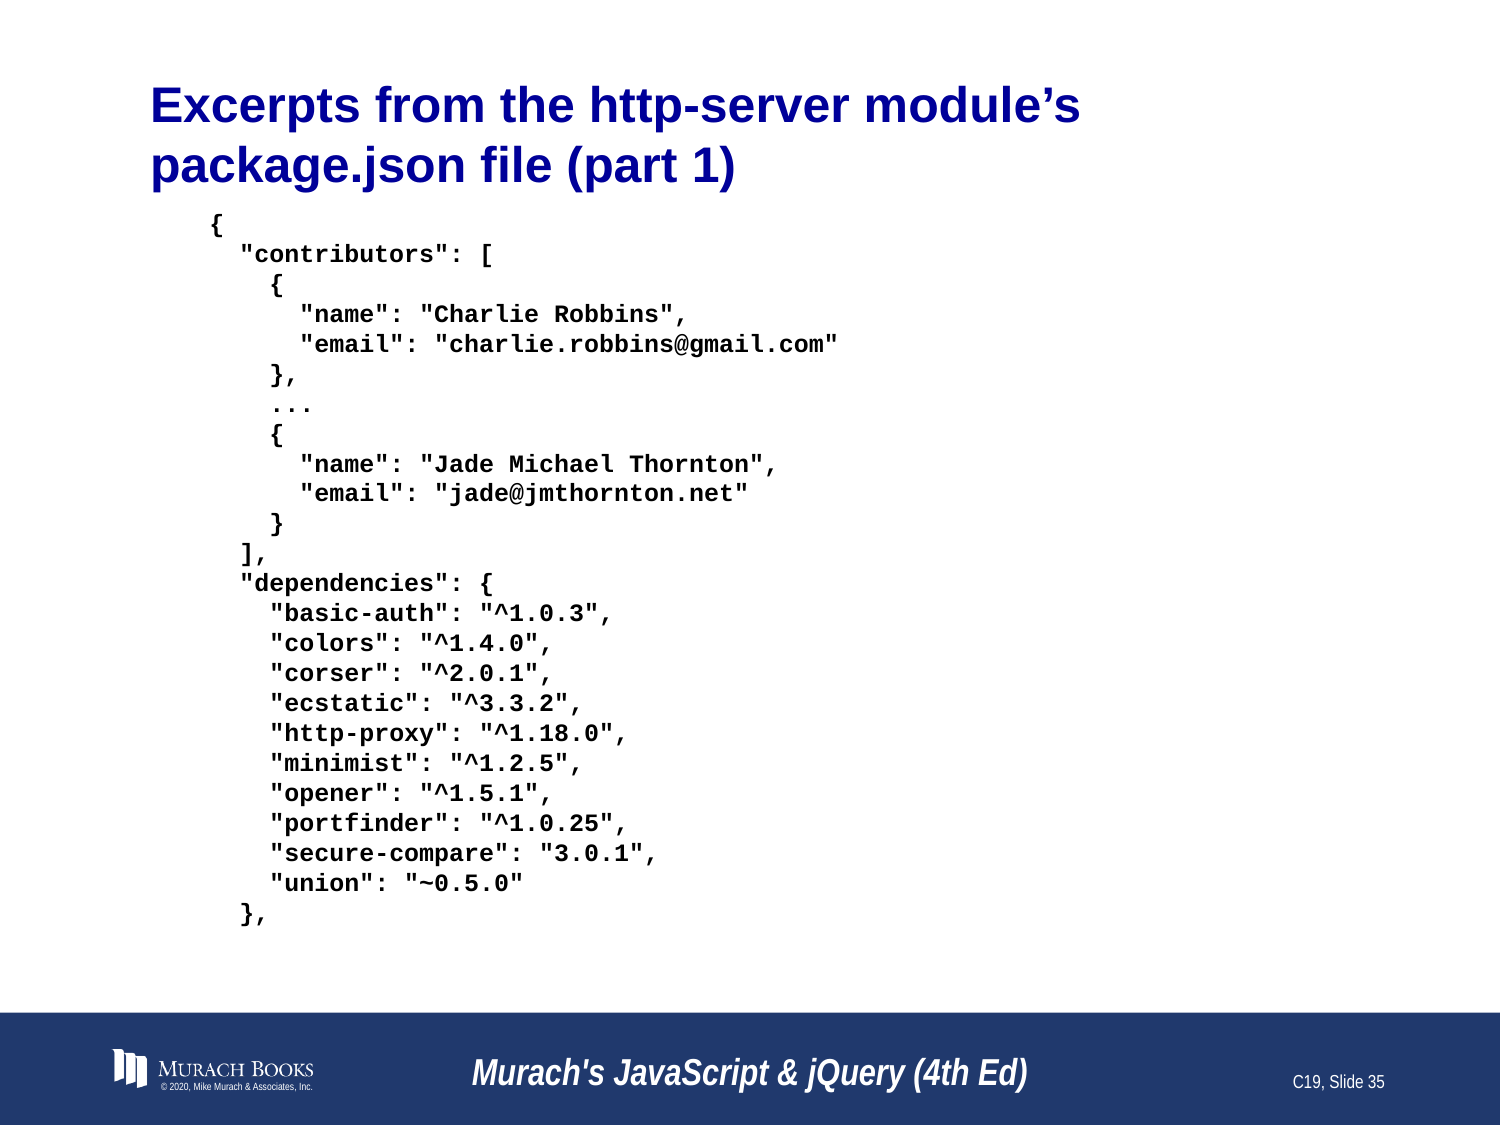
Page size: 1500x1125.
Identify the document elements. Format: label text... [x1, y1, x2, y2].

title Excerpts from the http-server module’s package.json file (part 1) [150, 72, 1350, 194]
list { "contributors": [ { "name": "Charlie Robbins", "email": "charlie.robbins@gmail.com" }, ... { "name": "Jade Michael Thornton", "email": "jade@jmthornton.net" } ], "dependencies": { "basic-auth": "^1.0.3", "colors": "^1.4.0", "corser": "^2.0.1", "ecstatic": "^3.3.2", "http-proxy": "^1.18.0", "minimist": "^1.2.5", "opener": "^1.5.1", "portfinder": "^1.0.25", "secure-compare": "3.0.1", "union": "~0.5.0" }, [137, 200, 1350, 1000]
slide_number Murach's JavaScript & jQuery (4th Ed) [463, 1025, 1050, 1100]
slide_number C19, Slide 35 [1087, 1025, 1400, 1100]
footer © 2020, Mike Murach & Associates, Inc. [12, 1025, 463, 1100]
